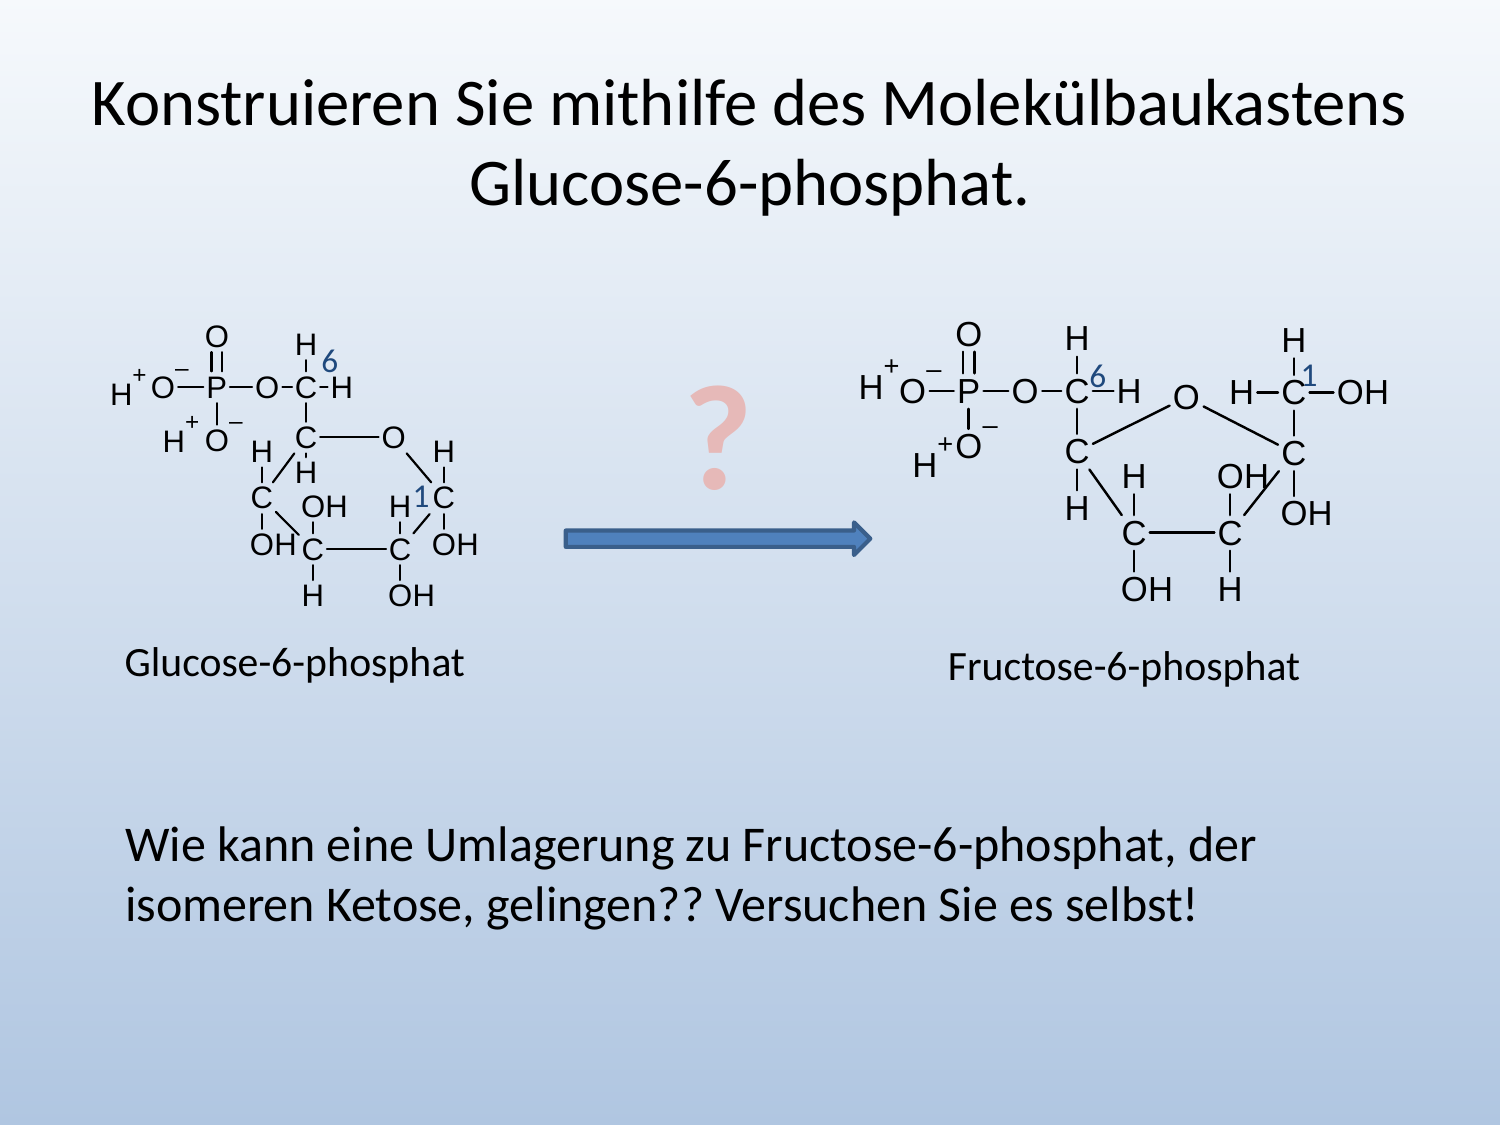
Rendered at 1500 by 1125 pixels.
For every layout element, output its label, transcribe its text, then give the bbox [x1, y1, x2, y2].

title Konstruieren Sie mithilfe des Molekülbaukastens Glucose-6-phosphat. [75, 45, 1425, 233]
text_box [563, 520, 853, 557]
text_box ? [632, 332, 804, 527]
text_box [858, 314, 1391, 698]
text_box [74, 318, 515, 693]
text_box Wie kann eine Umlagerung zu Fructose-6-phosphat, der isomeren Ketose, gelingen?? Versuchen Sie es selbst! [110, 804, 1390, 939]
